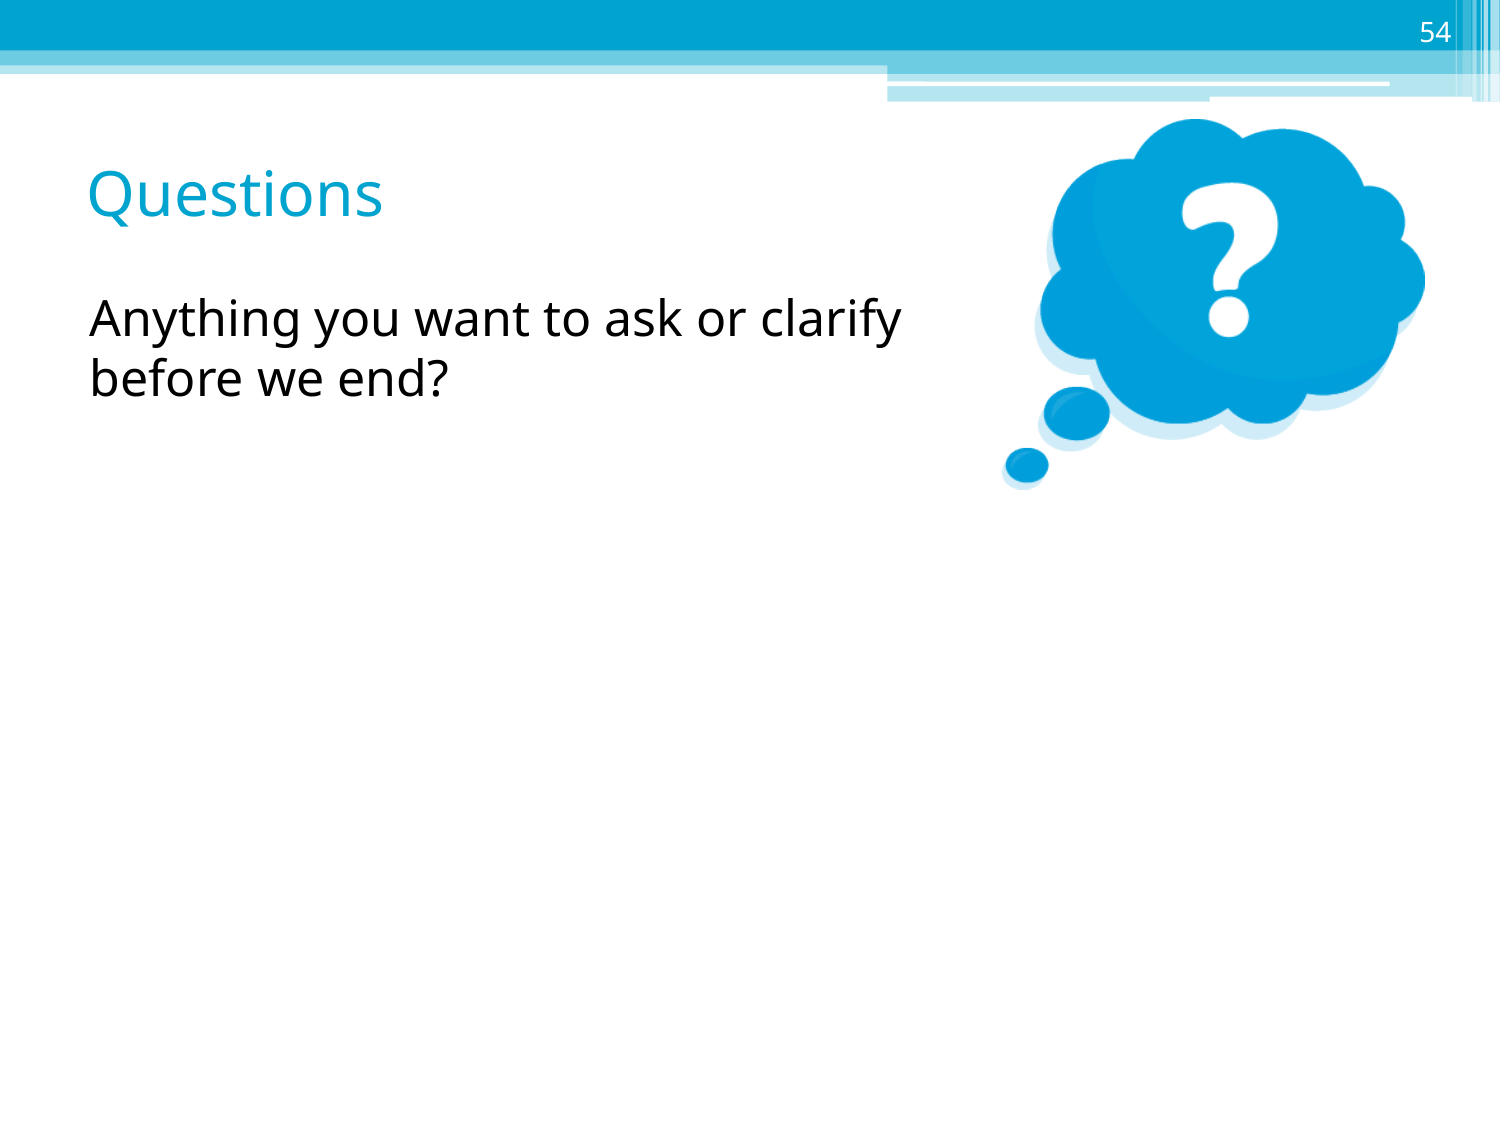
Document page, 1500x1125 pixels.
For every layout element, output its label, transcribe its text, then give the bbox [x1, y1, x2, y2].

slide_number 54 [1341, 0, 1466, 61]
picture [1001, 119, 1425, 490]
text_box Anything you want to ask or clarify before we end? [75, 279, 946, 415]
title Questions [71, 104, 1422, 280]
picture [1182, 183, 1278, 291]
picture [1204, 119, 1425, 274]
picture [1209, 297, 1249, 337]
